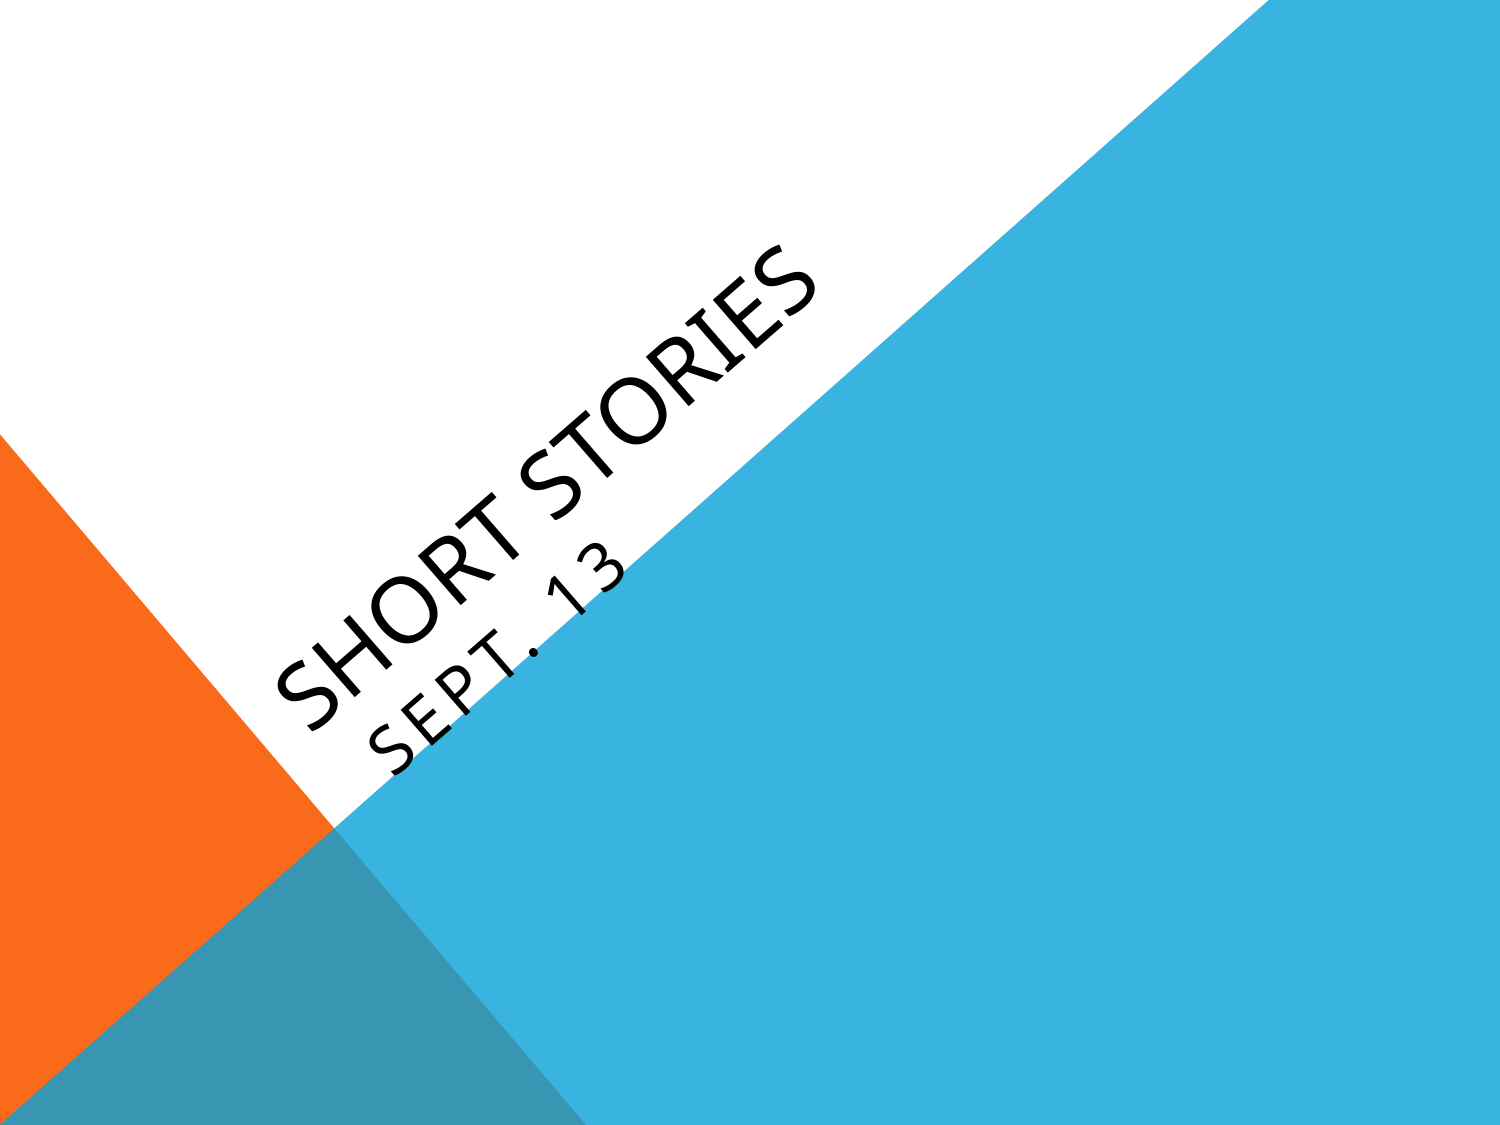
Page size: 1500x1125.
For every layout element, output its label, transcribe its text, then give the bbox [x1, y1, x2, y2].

subtitle Sept. 13 [337, 37, 1179, 779]
title Short Stories [182, 4, 1011, 762]
